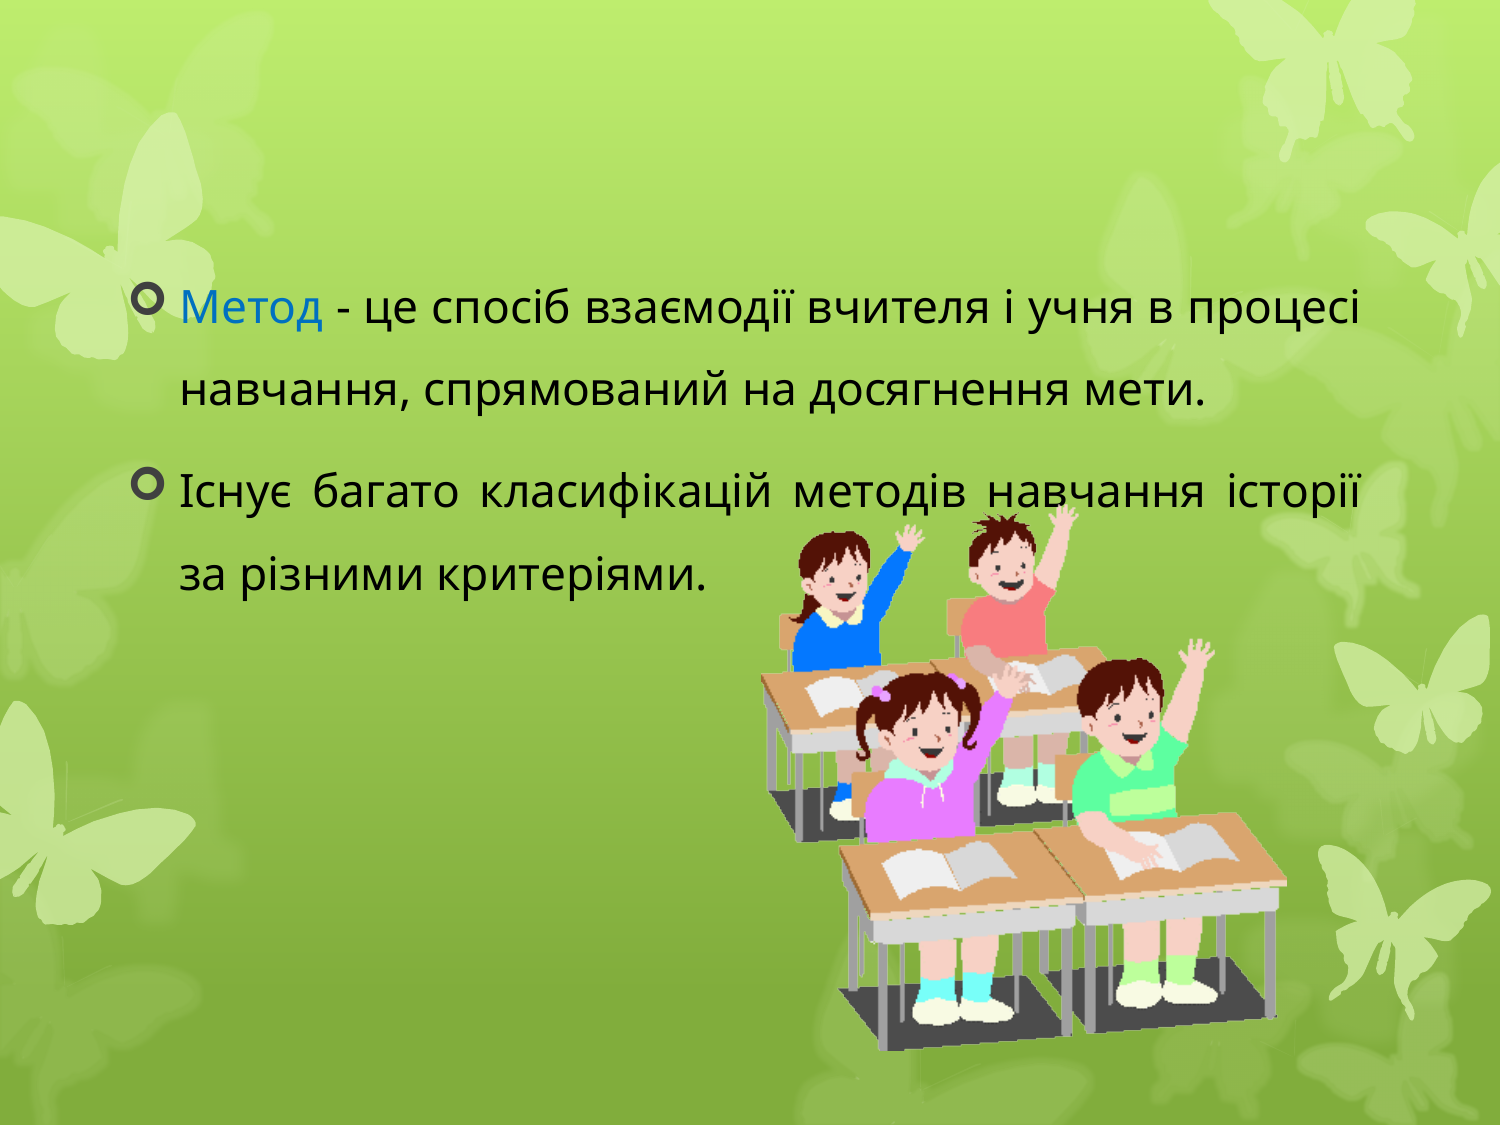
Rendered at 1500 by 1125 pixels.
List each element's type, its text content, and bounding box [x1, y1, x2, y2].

list Метод - це спосіб взаємодії вчителя і учня в процесі навчання, спрямований на досягнення мети. Існує багато класифікацій методів навчання історії за різними критеріями. [112, 66, 1376, 693]
picture [761, 502, 1288, 1051]
